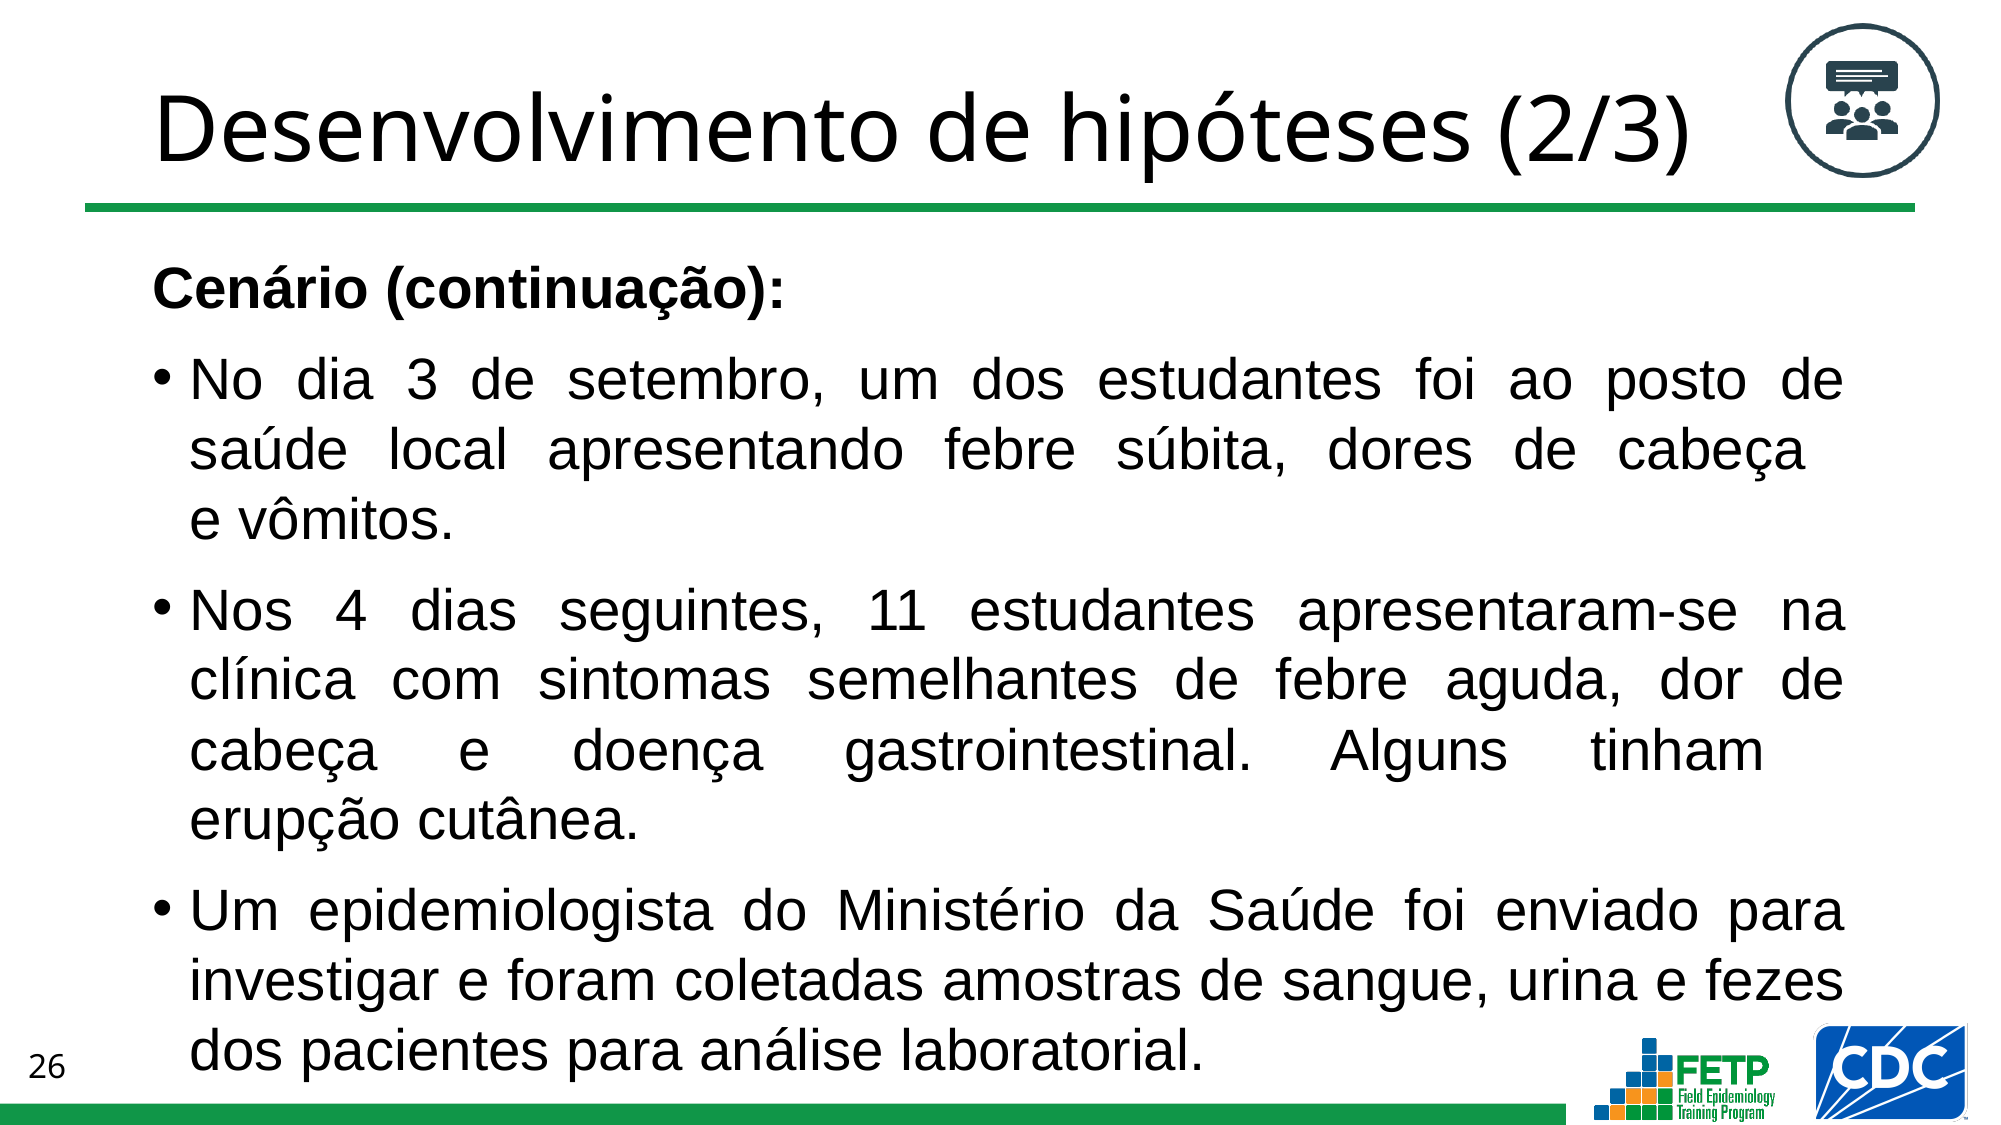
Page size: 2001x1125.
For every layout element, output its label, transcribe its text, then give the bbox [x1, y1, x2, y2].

list Cenário (continuação): No dia 3 de setembro, um dos estudantes foi ao posto de saúde local apresentando febre súbita, dores de cabeça e vômitos. Nos 4 dias seguintes, 11 estudantes apresentaram-se na clínica com sintomas semelhantes de febre aguda, dor de cabeça e doença gastrointestinal. Alguns tinham erupção cutânea. Um epidemiologista do Ministério da Saúde foi enviado para investigar e foram coletadas amostras de sangue, urina e fezes dos pacientes para análise laboratorial. [137, 242, 1863, 1004]
picture [1594, 1038, 1775, 1122]
picture [1813, 1023, 1968, 1122]
title Desenvolvimento de hipóteses (2/3) [137, 75, 1738, 207]
picture [1785, 23, 1940, 178]
